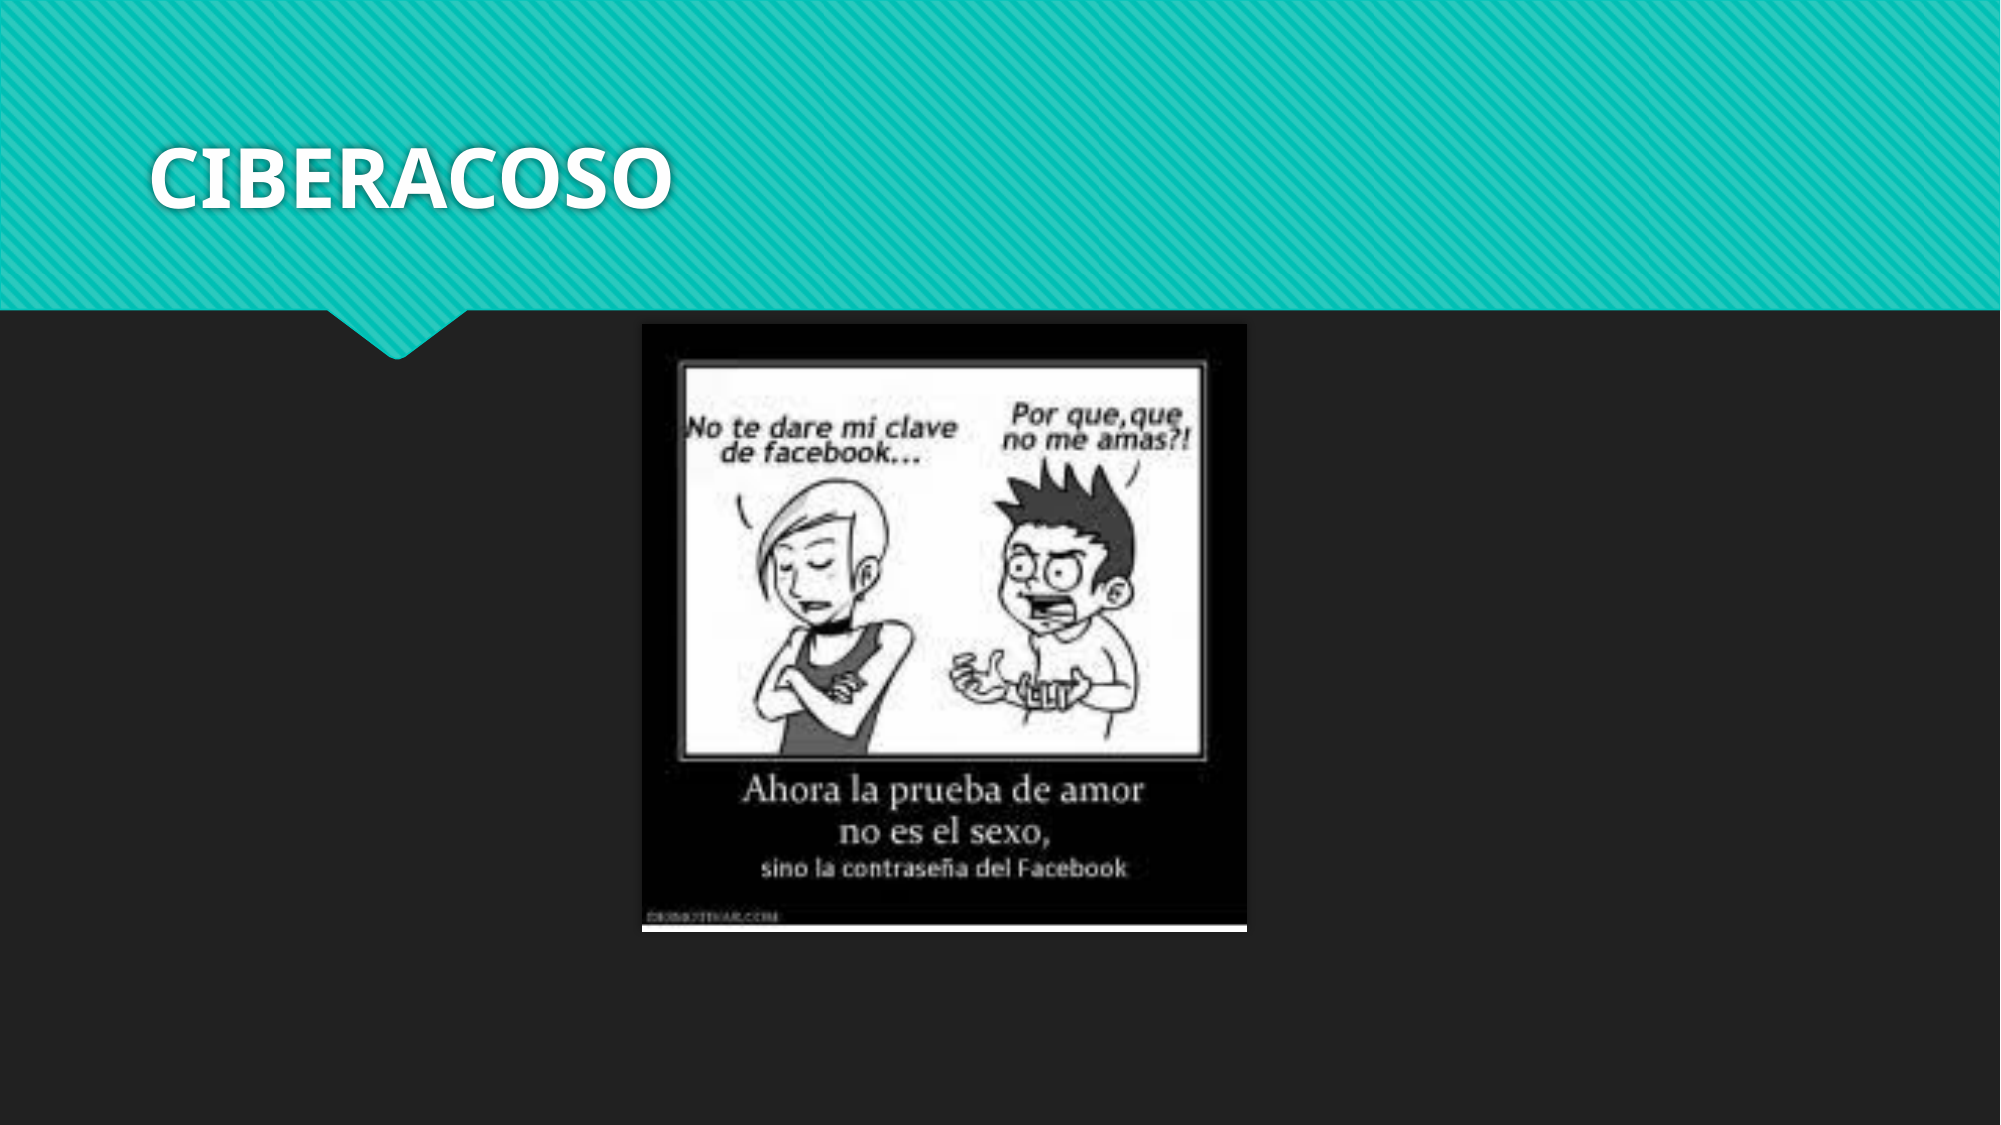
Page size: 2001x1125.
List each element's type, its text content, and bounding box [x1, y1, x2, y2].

title CIBERACOSO [132, 73, 1868, 233]
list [641, 323, 1247, 933]
